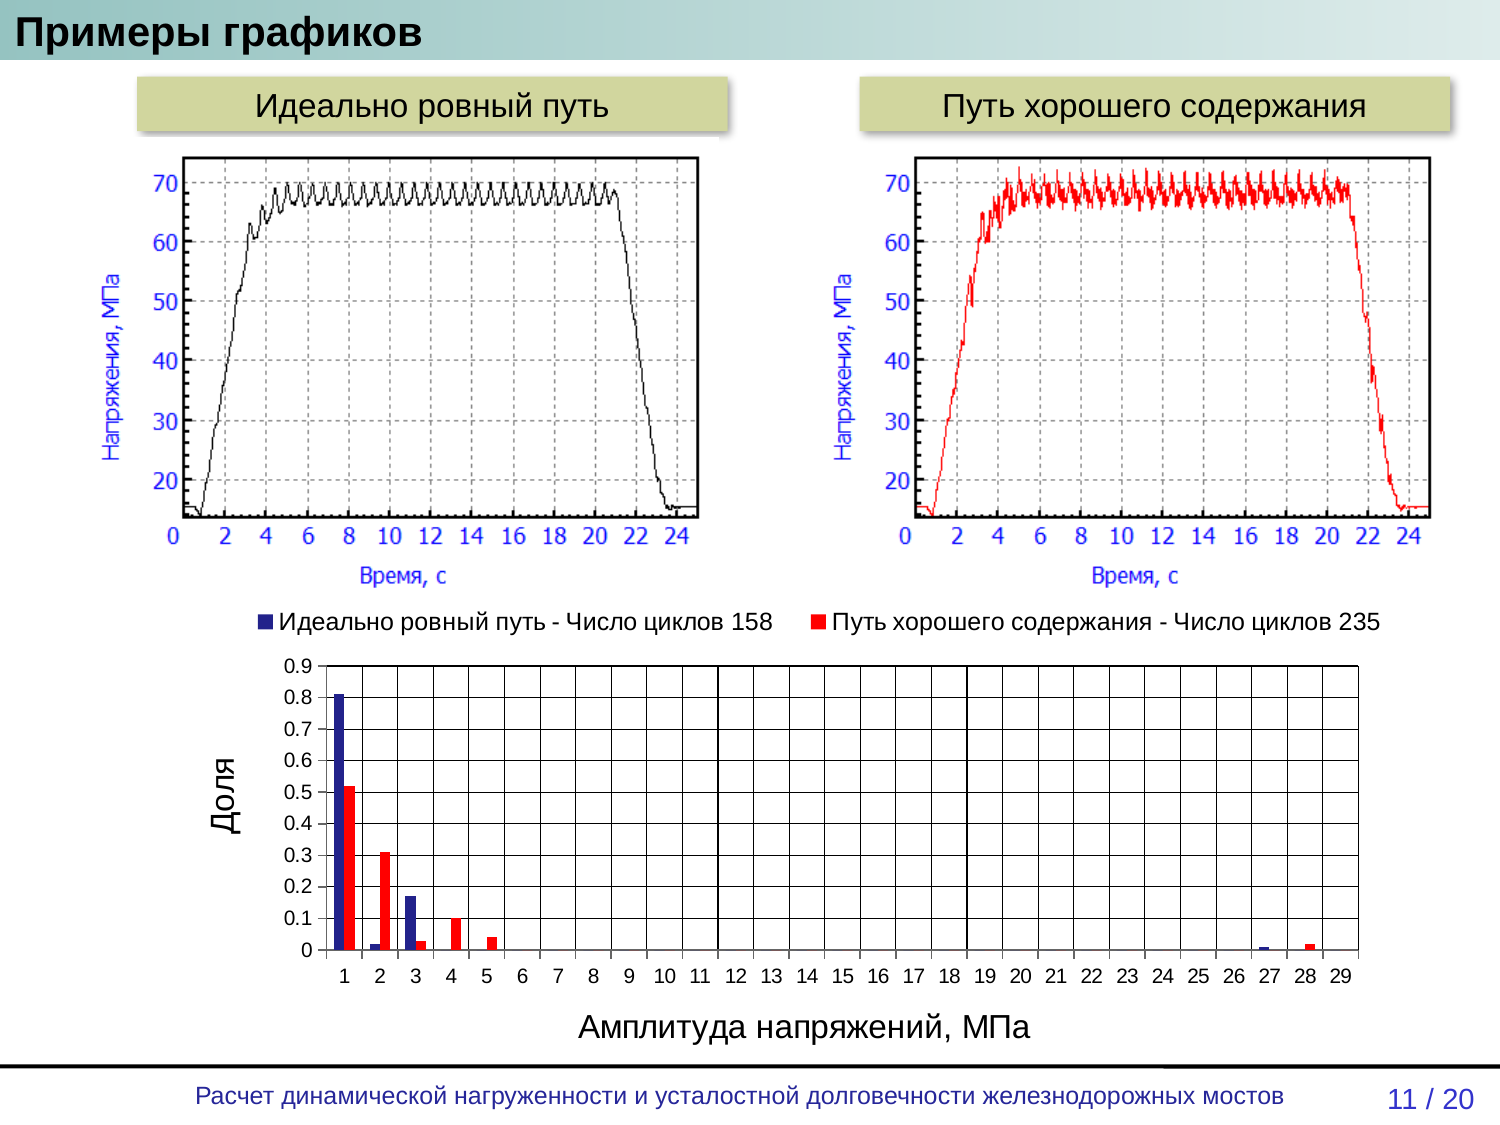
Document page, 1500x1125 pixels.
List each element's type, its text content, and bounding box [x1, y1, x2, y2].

text_box Путь хорошего содержания [859, 76, 1451, 132]
chart [88, 585, 1437, 1056]
picture [88, 136, 719, 595]
text_box [0, 0, 1500, 75]
picture [820, 136, 1452, 595]
text_box Идеально ровный путь [137, 76, 728, 132]
